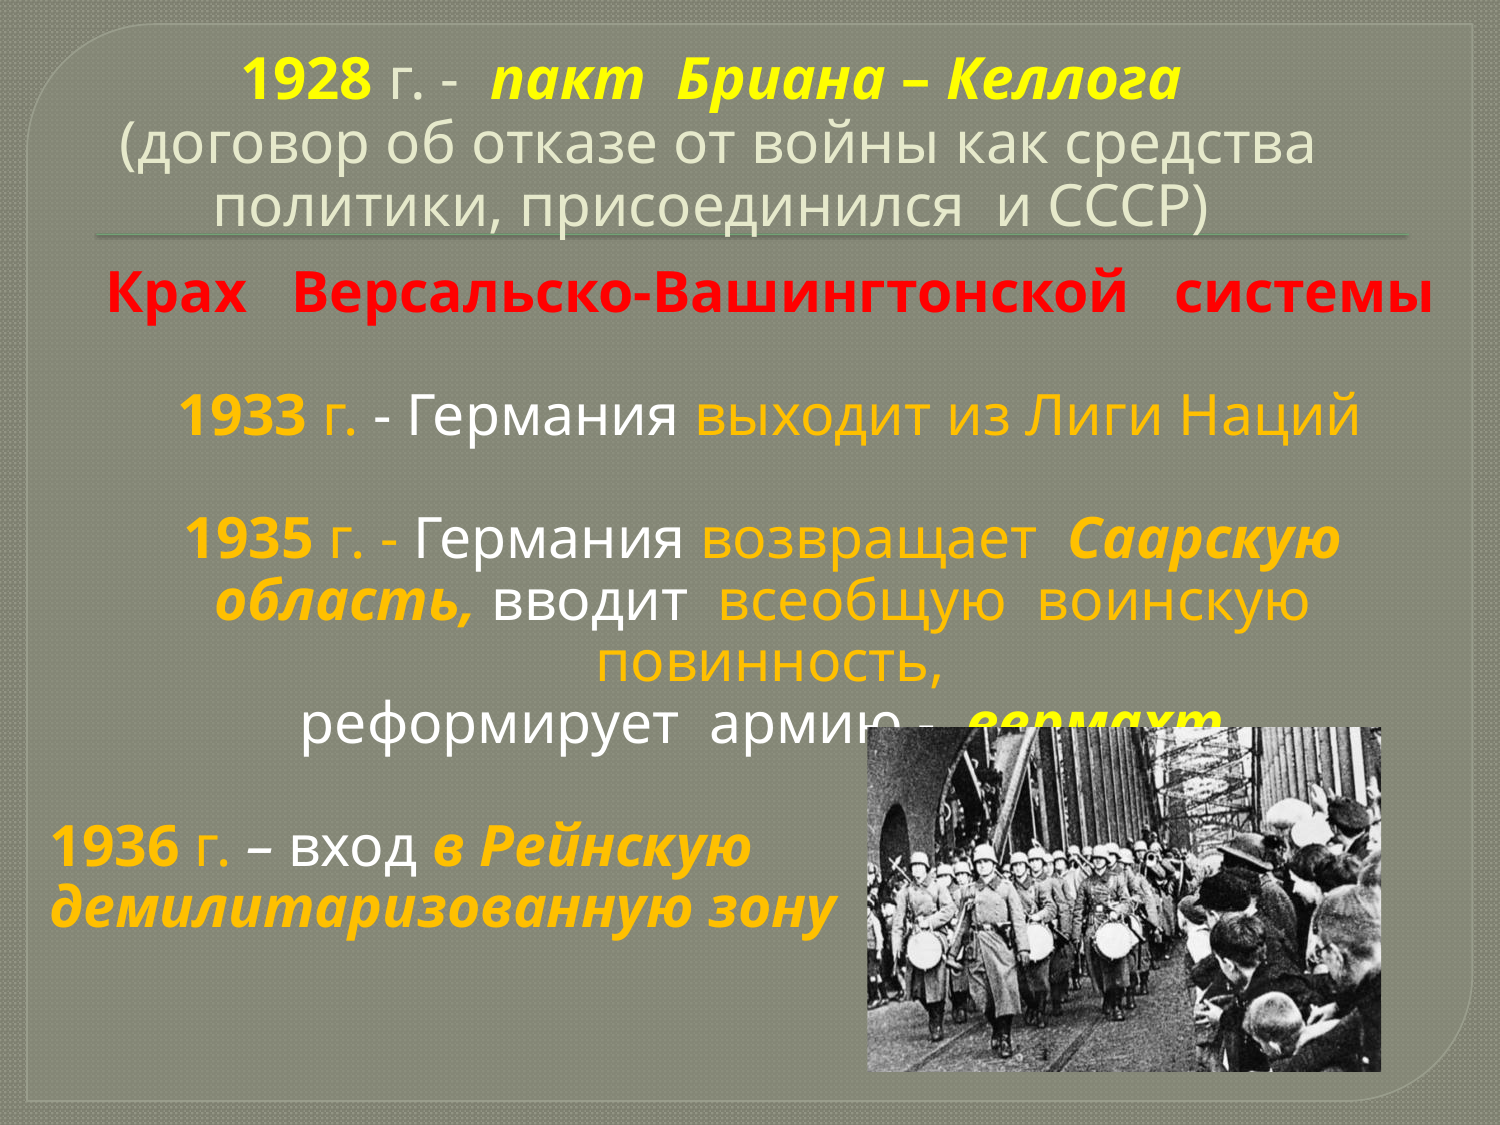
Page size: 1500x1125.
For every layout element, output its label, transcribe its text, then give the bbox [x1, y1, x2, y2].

picture [867, 727, 1382, 1072]
list Крах Версальско-Вашингтонской системы 1933 г. - Германия выходит из Лиги Наций 1935 г. - Германия возвращает Са­арскую область, вводит всеобщую воинскую повинность, реформирует армию - вермахт. 1936 г. – вход в Рейнскую демилитаризованную зону [34, 255, 1500, 1078]
title 1928 г. - пакт Бриана – Келлога (договор об отказе от войны как средства политики, присоединился и СССР) [35, 137, 1386, 247]
